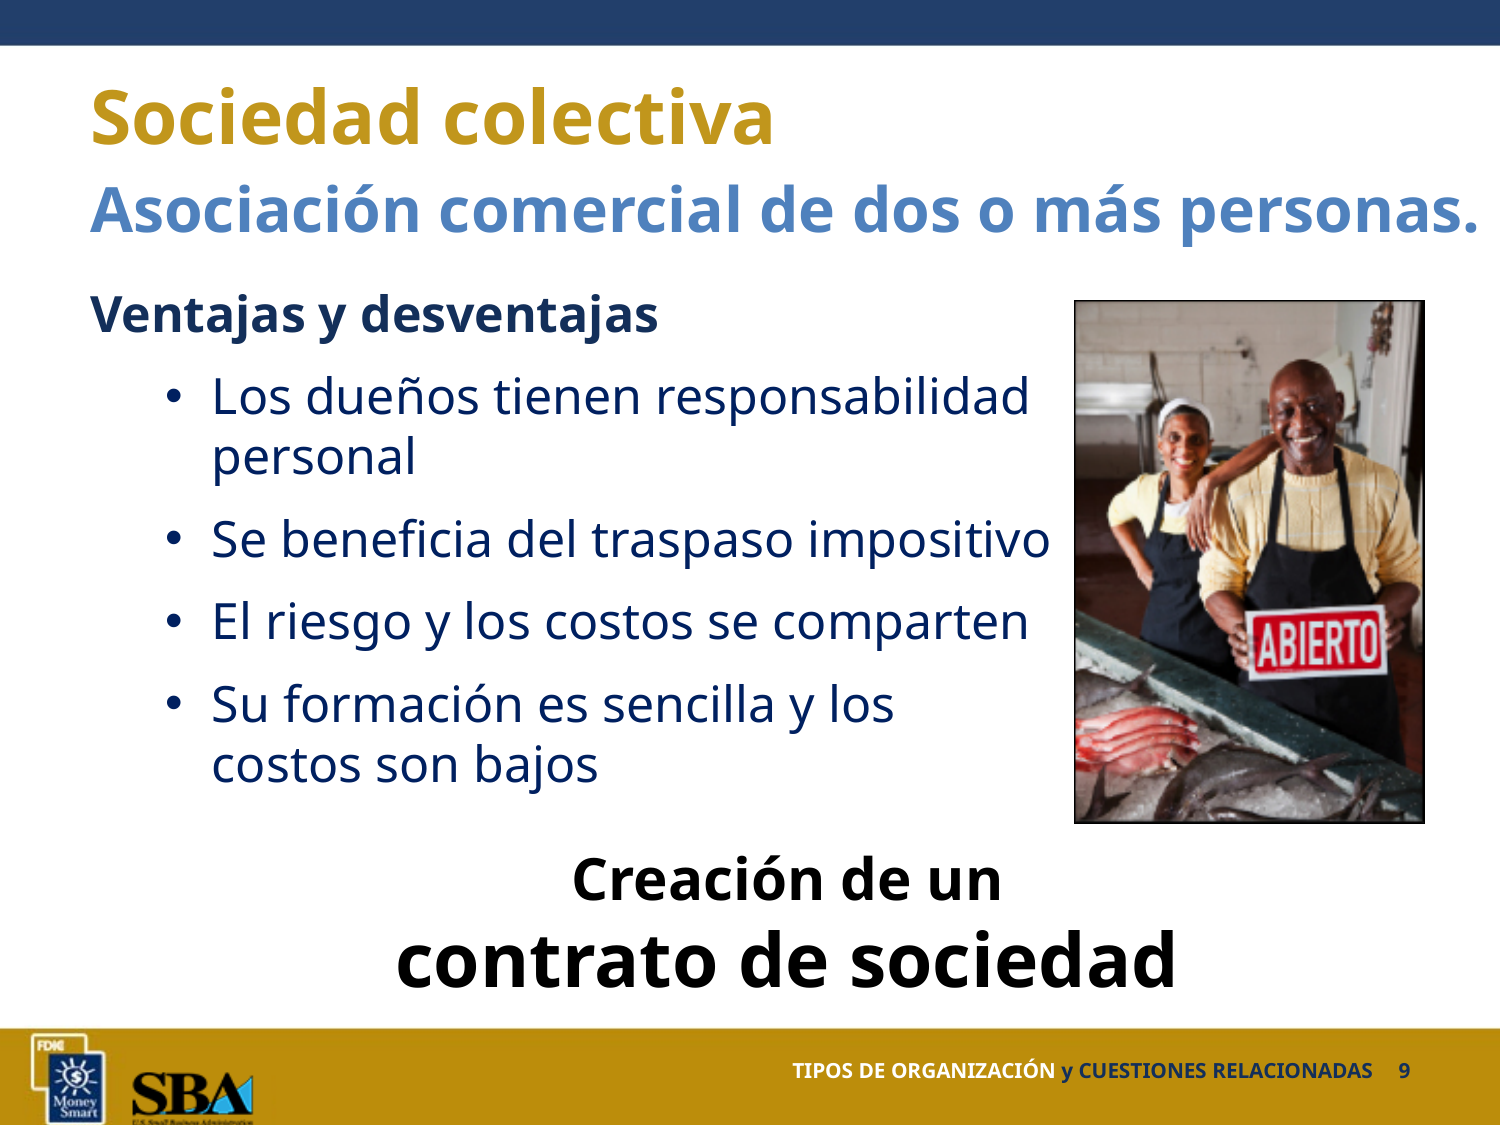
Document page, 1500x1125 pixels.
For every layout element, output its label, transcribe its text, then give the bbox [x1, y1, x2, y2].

picture [0, 0, 1500, 1125]
title Sociedad colectiva [74, 62, 1426, 162]
picture [1074, 300, 1426, 824]
list Asociación comercial de dos o más personas. Ventajas y desventajas Los dueños tienen responsabilidad personal Se beneficia del traspaso impositivo El riesgo y los costos se comparten Su formación es sencilla y los costos son bajos Creación de un contrato de sociedad [74, 162, 1500, 1026]
